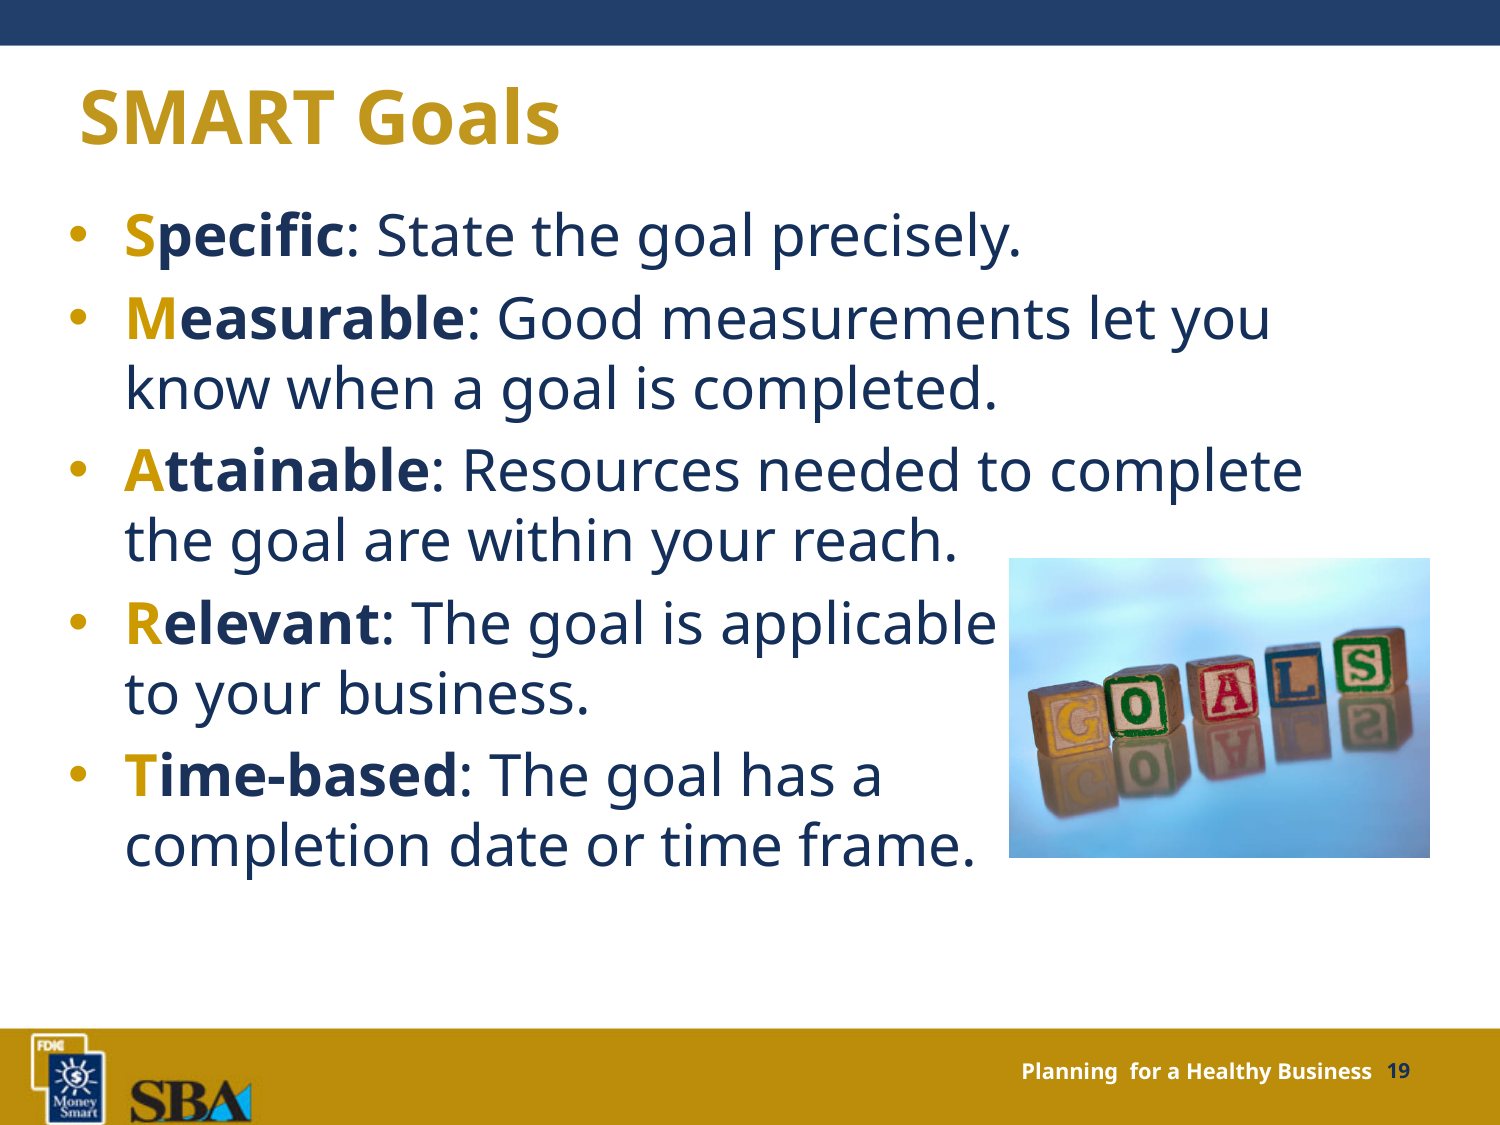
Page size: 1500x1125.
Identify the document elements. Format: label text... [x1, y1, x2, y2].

list Specific: State the goal precisely. Measurable: Good measurements let you know when a goal is completed. Attainable: Resources needed to complete the goal are within your reach. Relevant: The goal is applicable to your business. Time-based: The goal has a completion date or time frame. [53, 190, 1402, 892]
title SMART Goals [64, 62, 1415, 163]
picture [0, 0, 1500, 1125]
